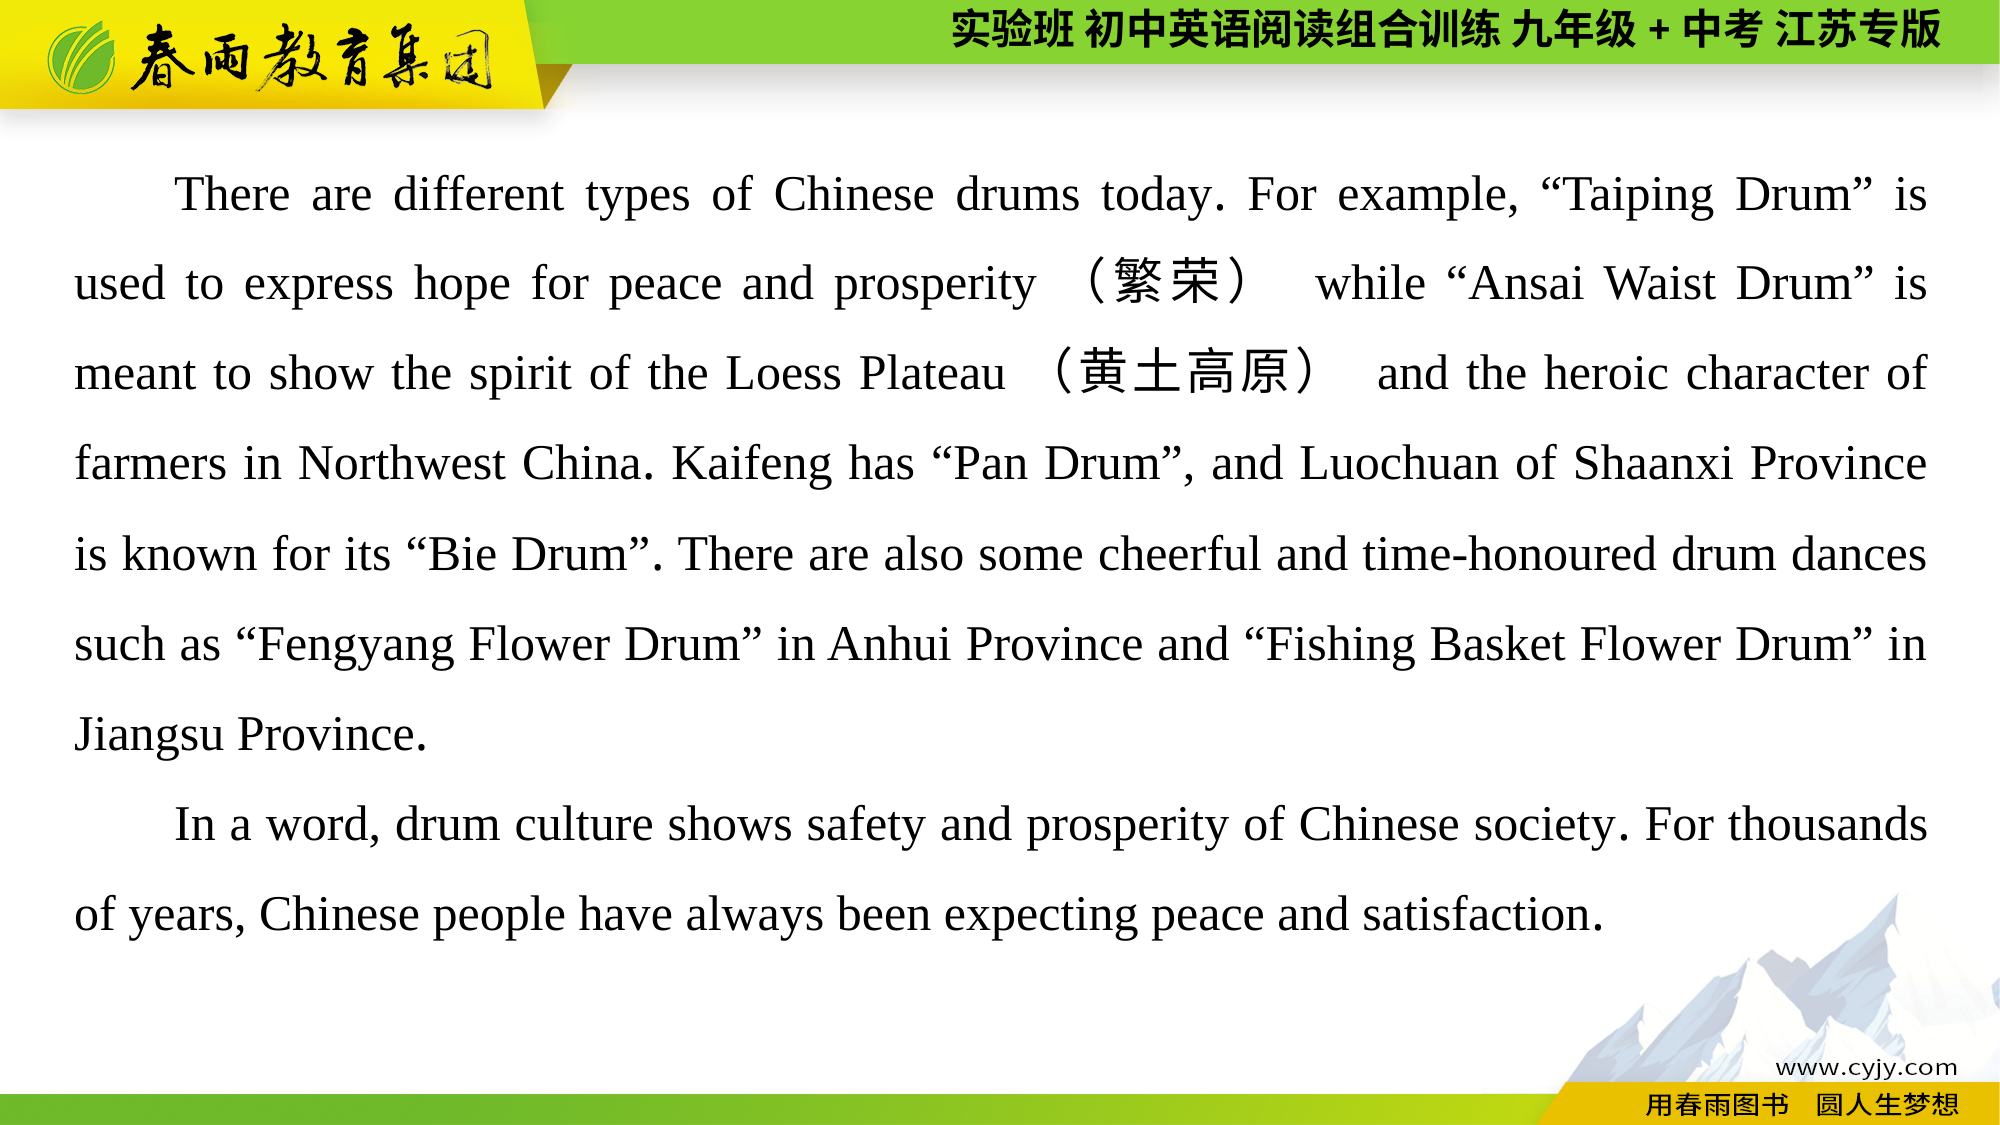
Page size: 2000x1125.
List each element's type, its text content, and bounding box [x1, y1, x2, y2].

picture [0, 0, 2000, 1125]
list There are different types of Chinese drums today. For example, “Taiping Drum” is used to express hope for peace and prosperity（繁荣） while “Ansai Waist Drum” is meant to show the spirit of the Loess Plateau（黄土高原） and the heroic character of farmers in Northwest China. Kaifeng has “Pan Drum”, and Luochuan of Shaanxi Province is known for its “Bie Drum”. There are also some cheerful and time-honoured drum dances such as “Fengyang Flower Drum” in Anhui Province and “Fishing Basket Flower Drum” in Jiangsu Province. In a word, drum culture shows safety and prosperity of Chinese society. For thousands of years, Chinese people have always been expecting peace and satisfaction. [59, 122, 1944, 944]
